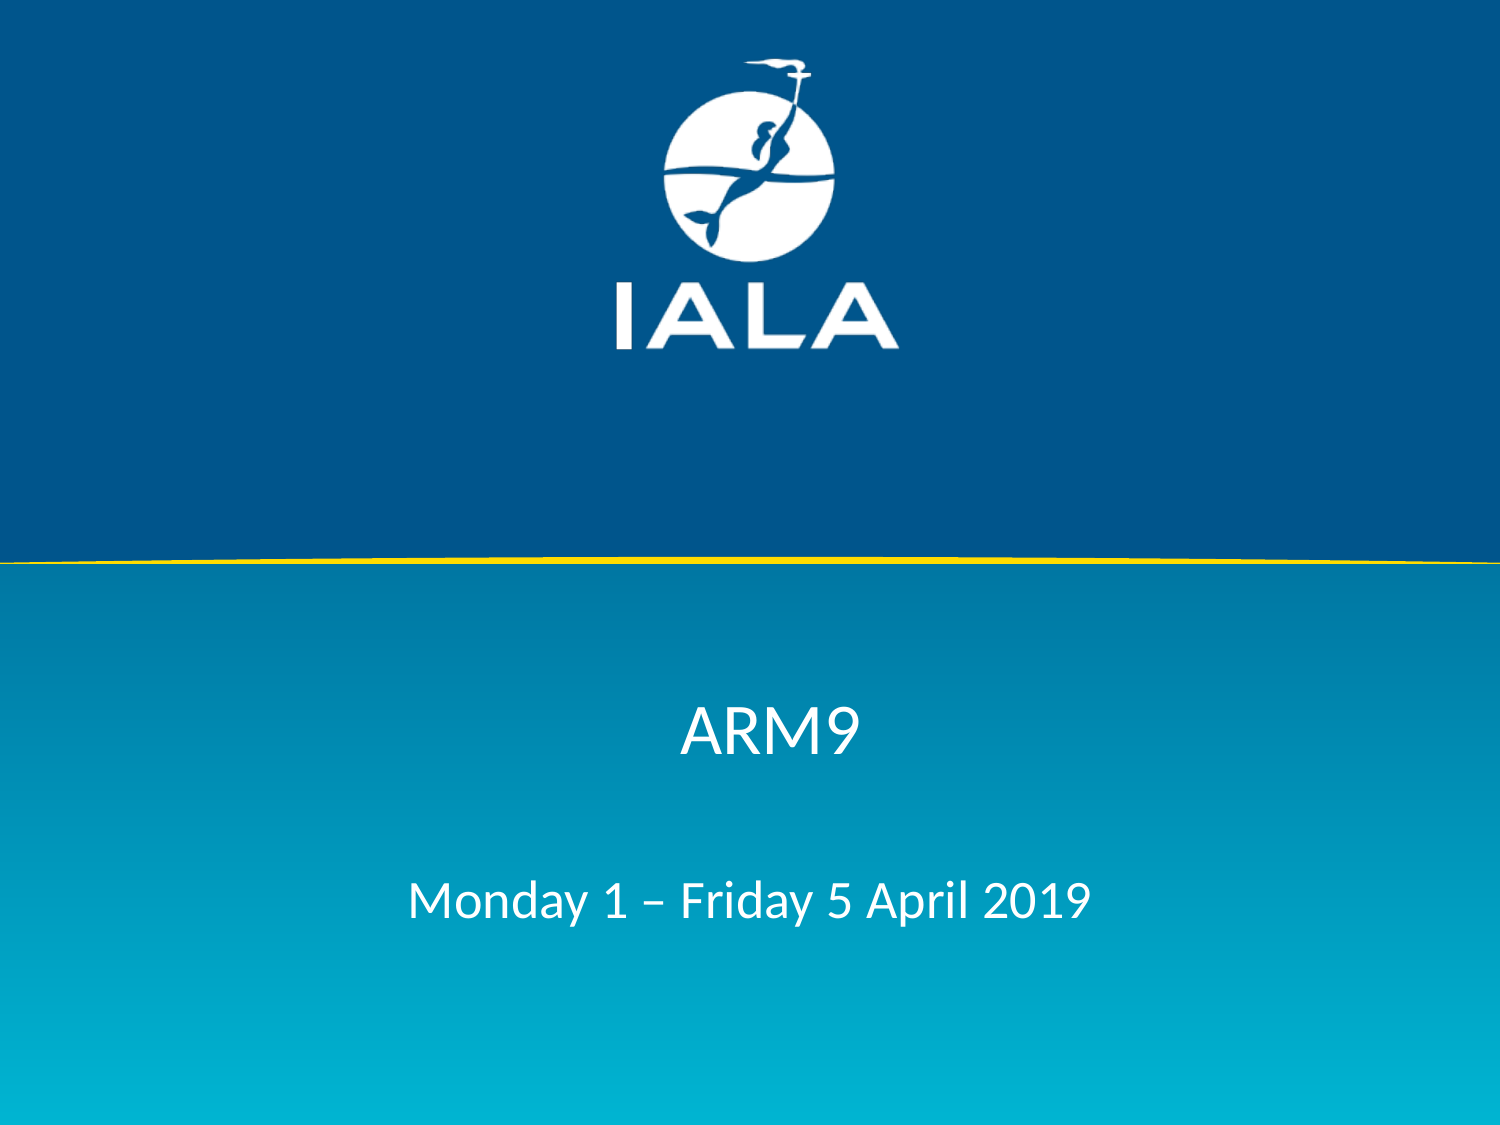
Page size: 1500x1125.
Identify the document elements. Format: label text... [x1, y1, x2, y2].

list Monday 1 – Friday 5 April 2019 [112, 857, 1388, 1047]
title ARM9 [100, 574, 1442, 770]
